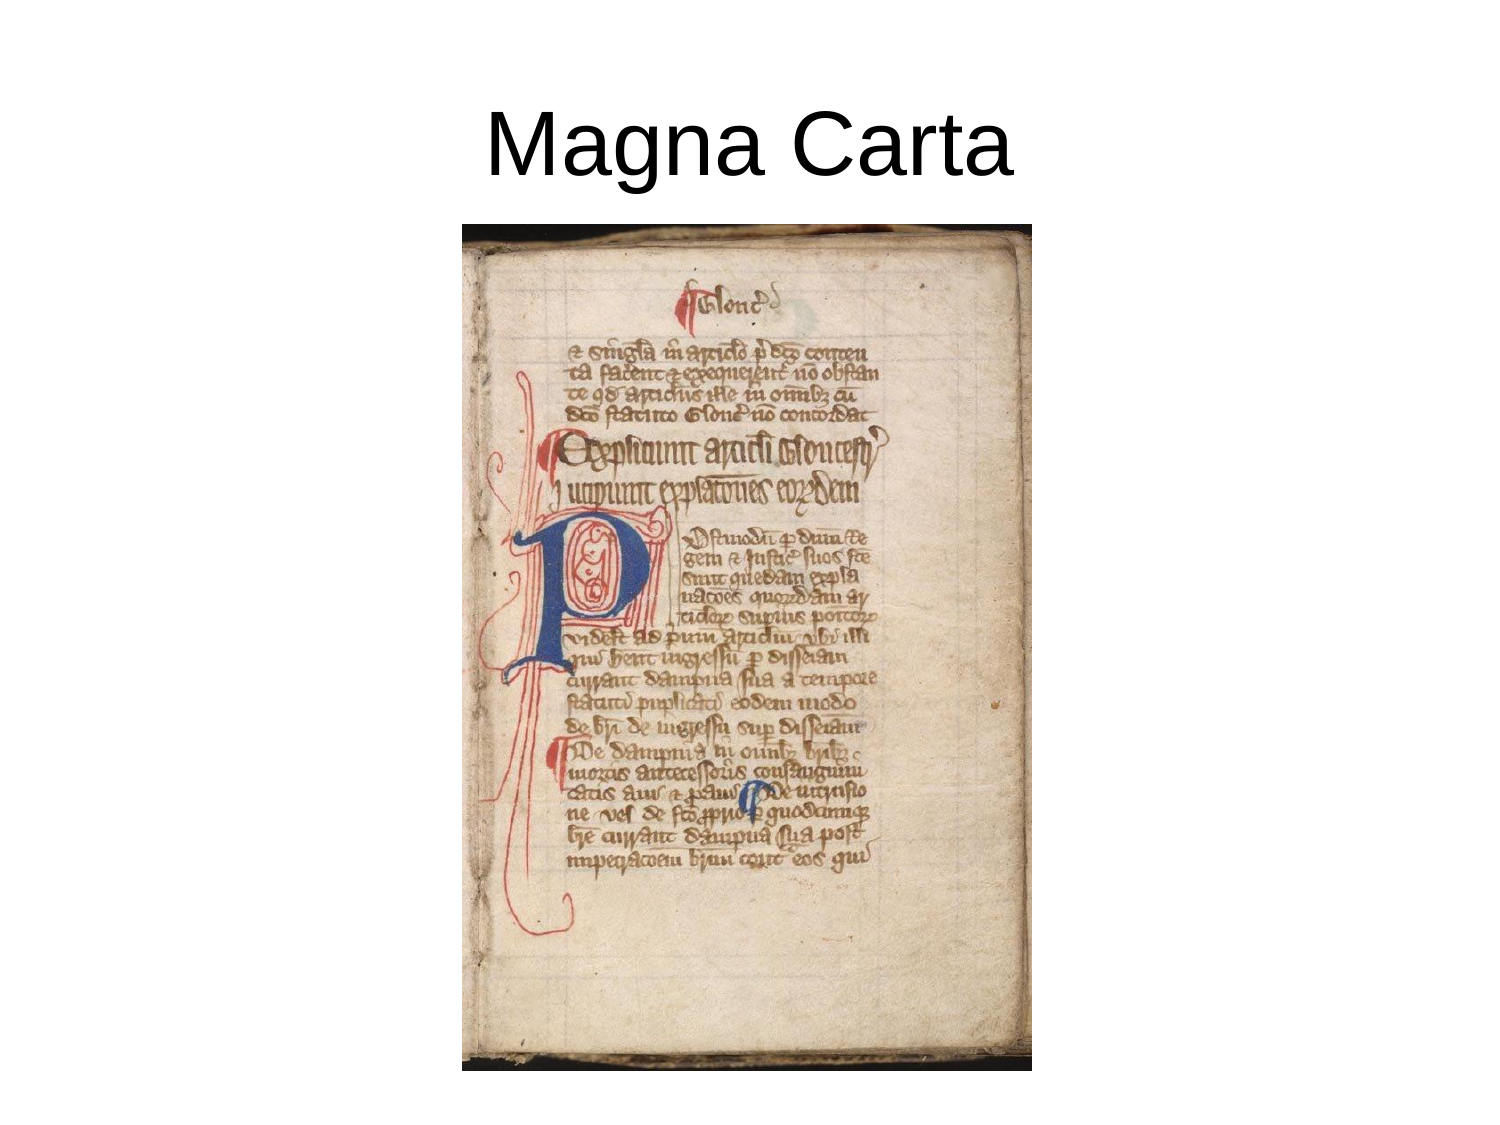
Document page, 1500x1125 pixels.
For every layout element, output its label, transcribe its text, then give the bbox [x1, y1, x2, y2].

title Magna Carta [75, 45, 1425, 233]
picture [462, 224, 1032, 1071]
